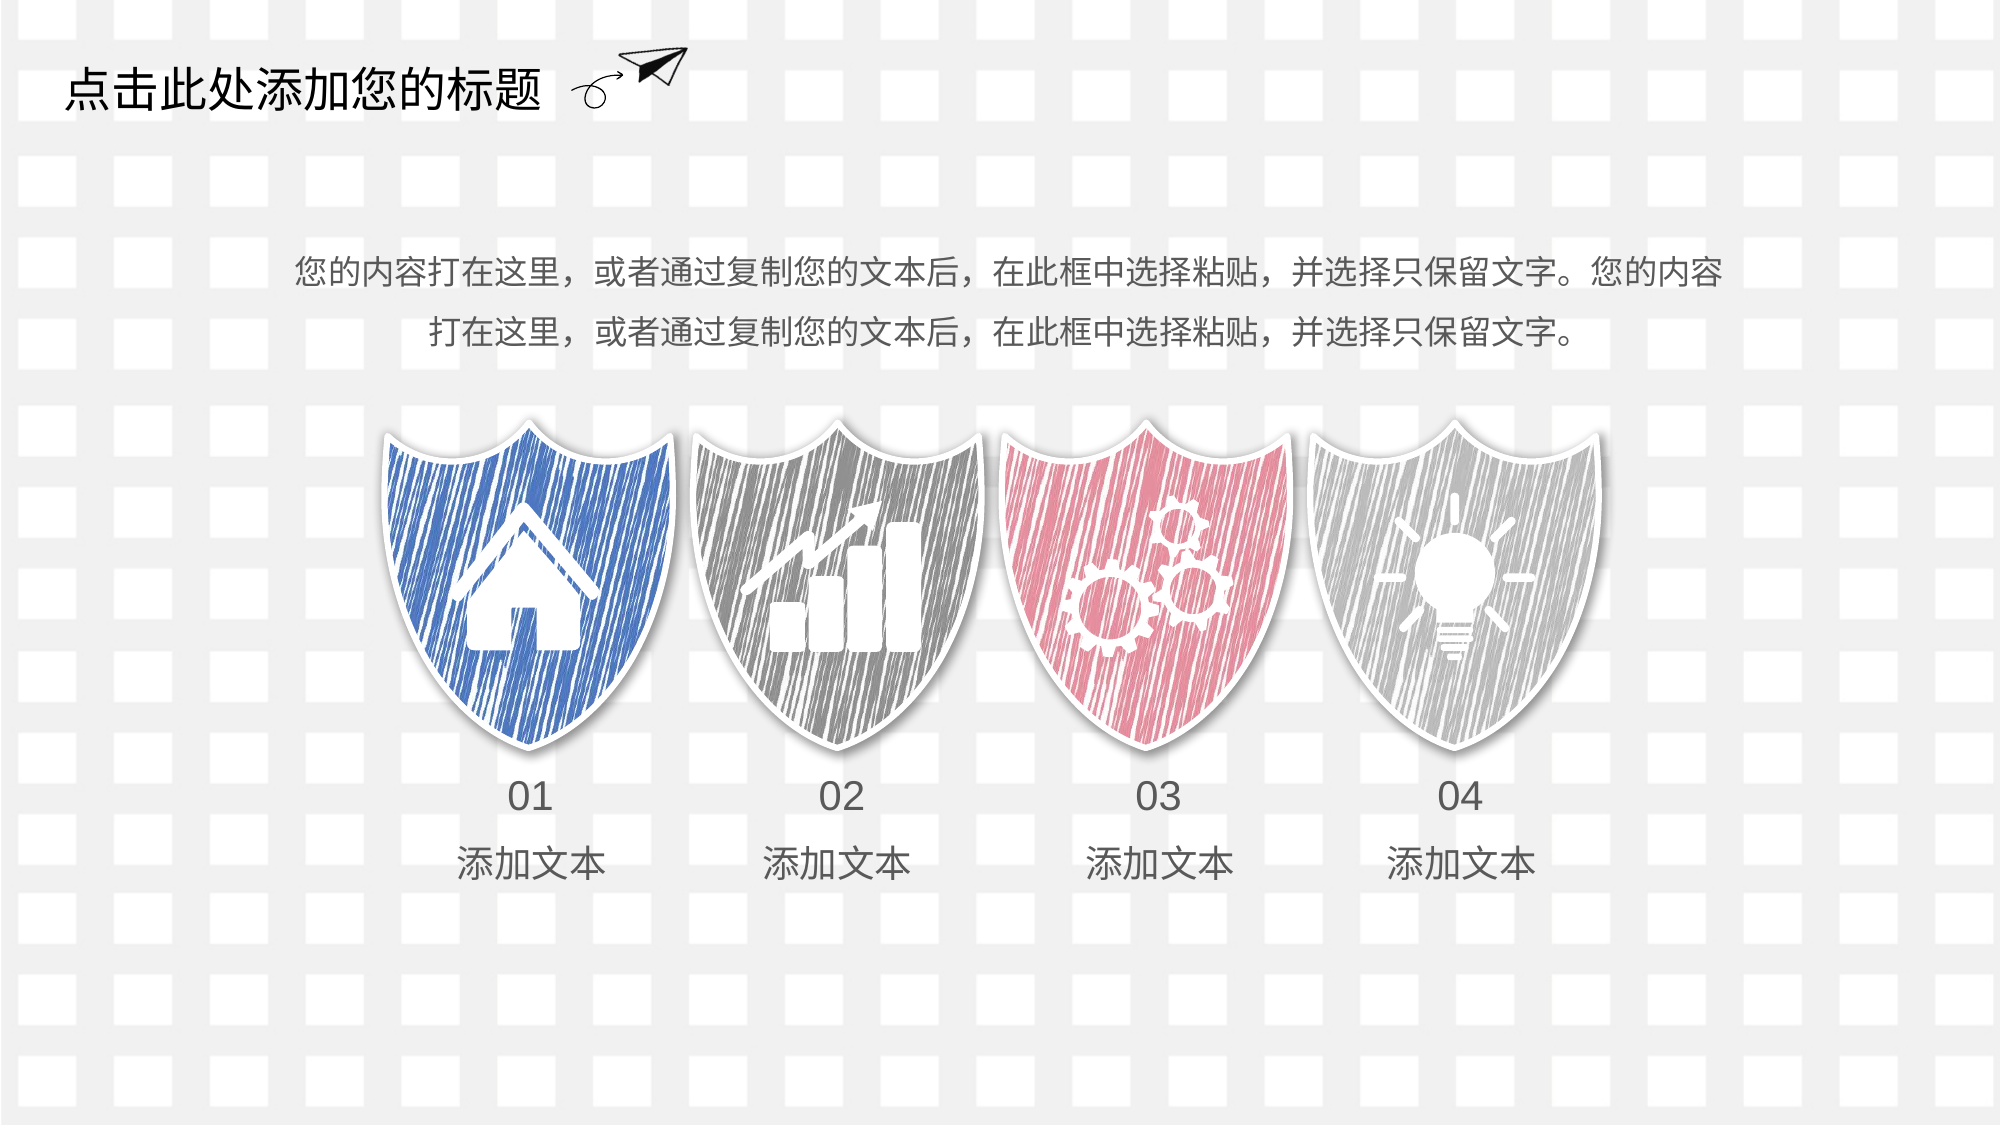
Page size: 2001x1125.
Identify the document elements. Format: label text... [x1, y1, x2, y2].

text_box 点击此处添加您的标题 [48, 52, 559, 125]
text_box 您的内容打在这里，或者通过复制您的文本后，在此框中选择粘贴，并选择只保留文字。您的内容打在这里，或者通过复制您的文本后，在此框中选择粘贴，并选择只保留文字。 [268, 225, 1752, 357]
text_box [692, 422, 982, 891]
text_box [1310, 422, 1599, 891]
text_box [384, 422, 673, 891]
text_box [1001, 422, 1291, 891]
picture [0, 0, 2000, 1125]
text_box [581, 43, 686, 109]
